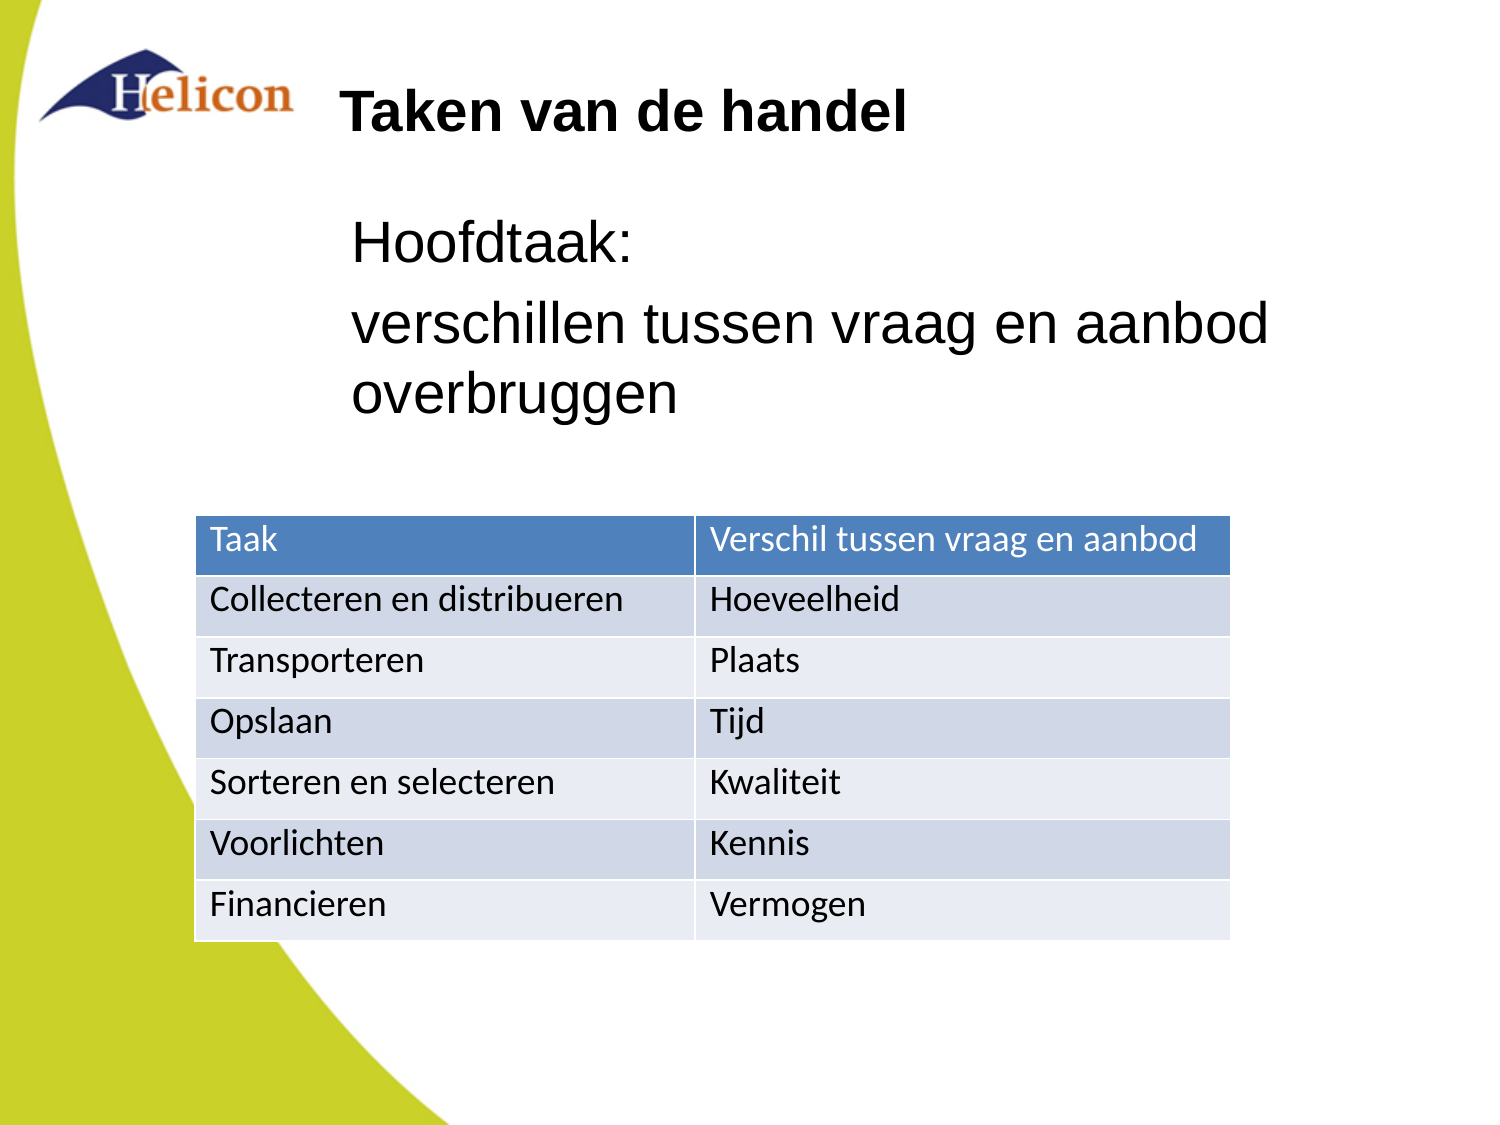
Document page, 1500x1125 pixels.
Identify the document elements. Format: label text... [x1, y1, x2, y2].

table_cell Financieren [196, 881, 694, 940]
table_cell Vermogen [696, 881, 1230, 940]
table_cell Hoeveelheid [696, 577, 1230, 636]
table_cell Transporteren [196, 638, 694, 697]
table_cell Tijd [696, 699, 1230, 758]
title Taken van de handel [324, 54, 1415, 161]
table_cell Voorlichten [196, 820, 694, 879]
table_cell Sorteren en selecteren [196, 759, 694, 819]
list Hoofdtaak: verschillen tussen vraag en aanbod overbruggen [336, 196, 1425, 1005]
table_header Taak [196, 516, 694, 575]
table_cell Opslaan [196, 699, 694, 758]
table_cell Kwaliteit [696, 759, 1230, 819]
table_cell Kennis [696, 820, 1230, 879]
table_cell Collecteren en distribueren [196, 577, 694, 636]
table_header Verschil tussen vraag en aanbod [696, 516, 1230, 575]
picture [0, 0, 1500, 1125]
table_cell Plaats [696, 638, 1230, 697]
